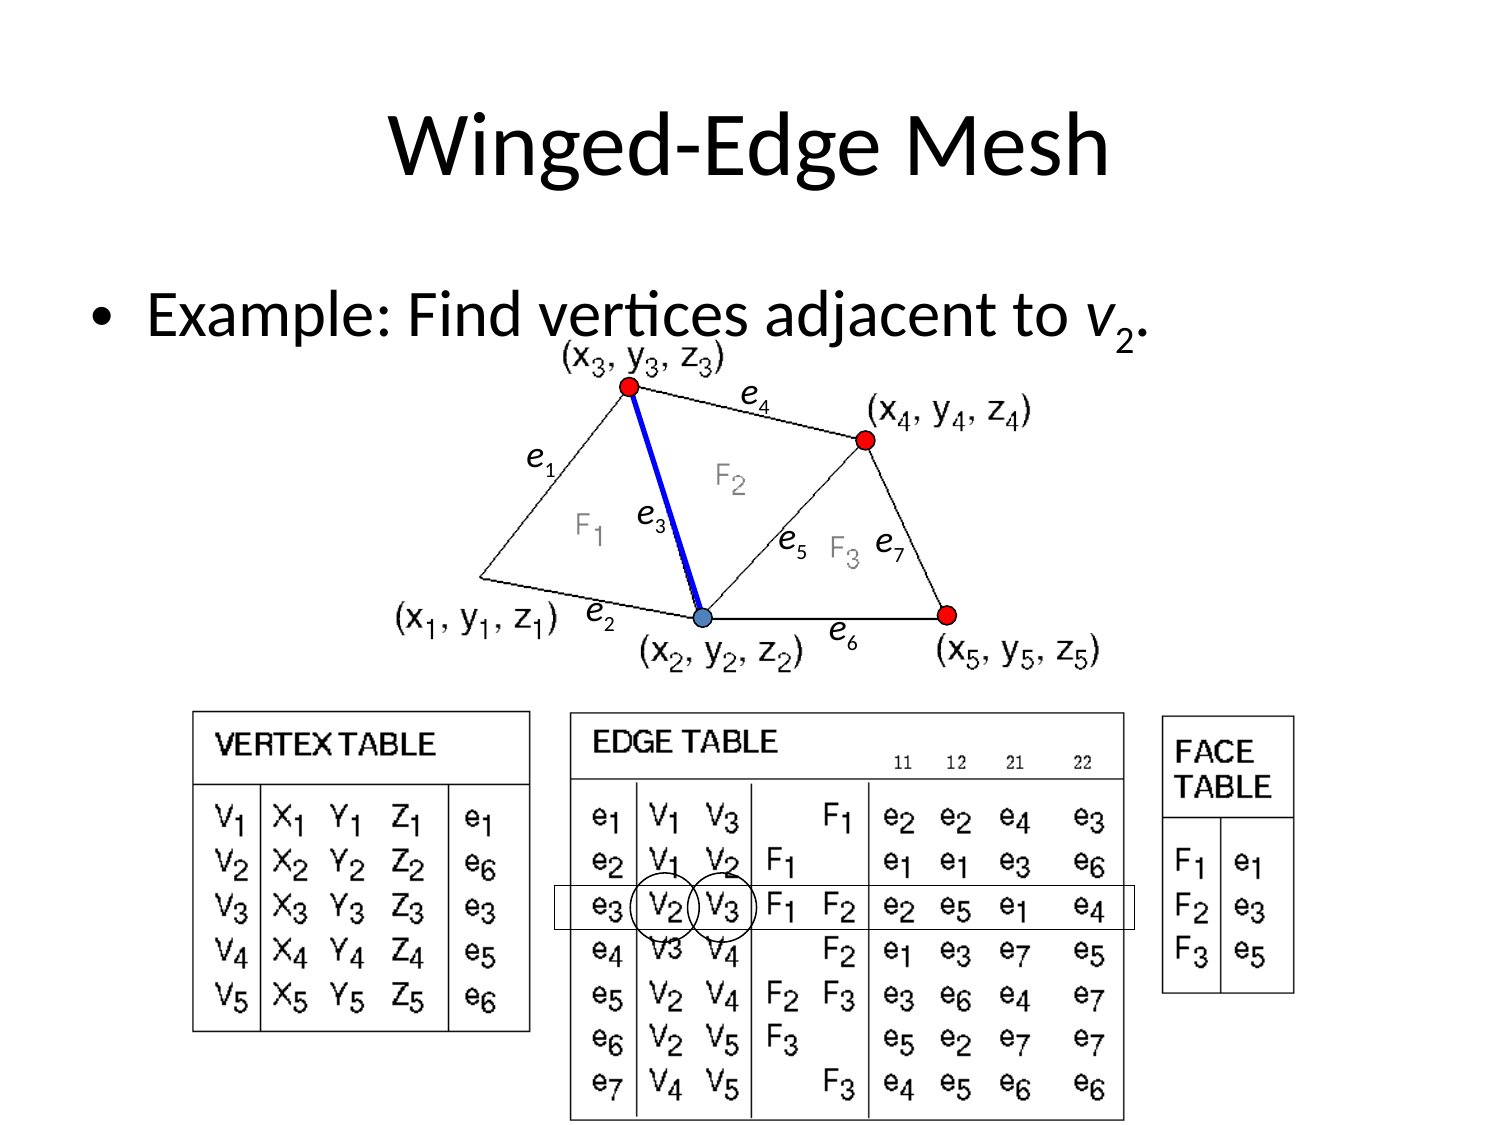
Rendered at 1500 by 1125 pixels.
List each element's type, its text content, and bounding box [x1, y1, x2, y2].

picture [187, 706, 540, 1039]
picture [1158, 713, 1301, 999]
list Example: Find vertices adjacent to v2. [75, 262, 1425, 1005]
picture [562, 707, 1130, 1125]
picture [371, 318, 1122, 702]
title Winged-Edge Mesh [75, 45, 1425, 233]
